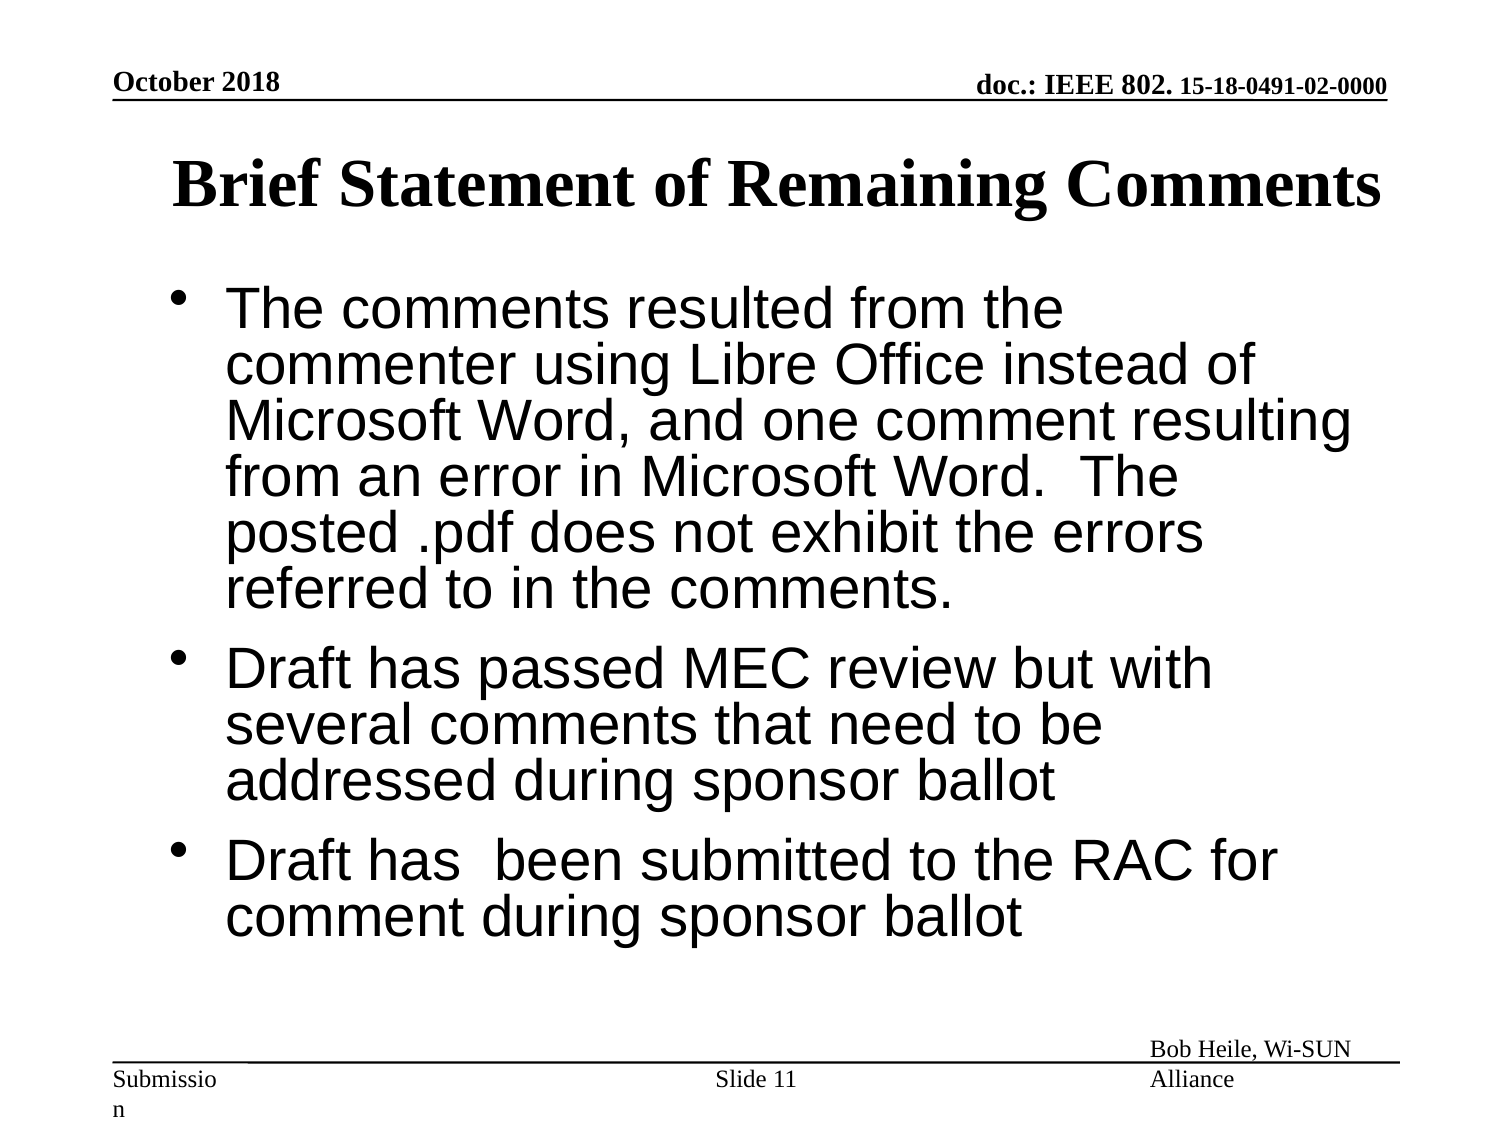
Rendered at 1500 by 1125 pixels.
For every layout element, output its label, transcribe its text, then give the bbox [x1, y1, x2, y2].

footer Bob Heile, Wi-SUN Alliance [1149, 1062, 1413, 1093]
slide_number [112, 62, 375, 98]
slide_number Slide 11 [712, 1062, 800, 1093]
text_box Brief Statement of Remaining Comments [140, 130, 1416, 256]
list The comments resulted from the commenter using Libre Office instead of Microsoft Word, and one comment resulting from an error in Microsoft Word. The posted .pdf does not exhibit the errors referred to in the comments. Draft has passed MEC review but with several comments that need to be addressed during sponsor ballot Draft has been submitted to the RAC for comment during sponsor ballot [153, 276, 1386, 857]
